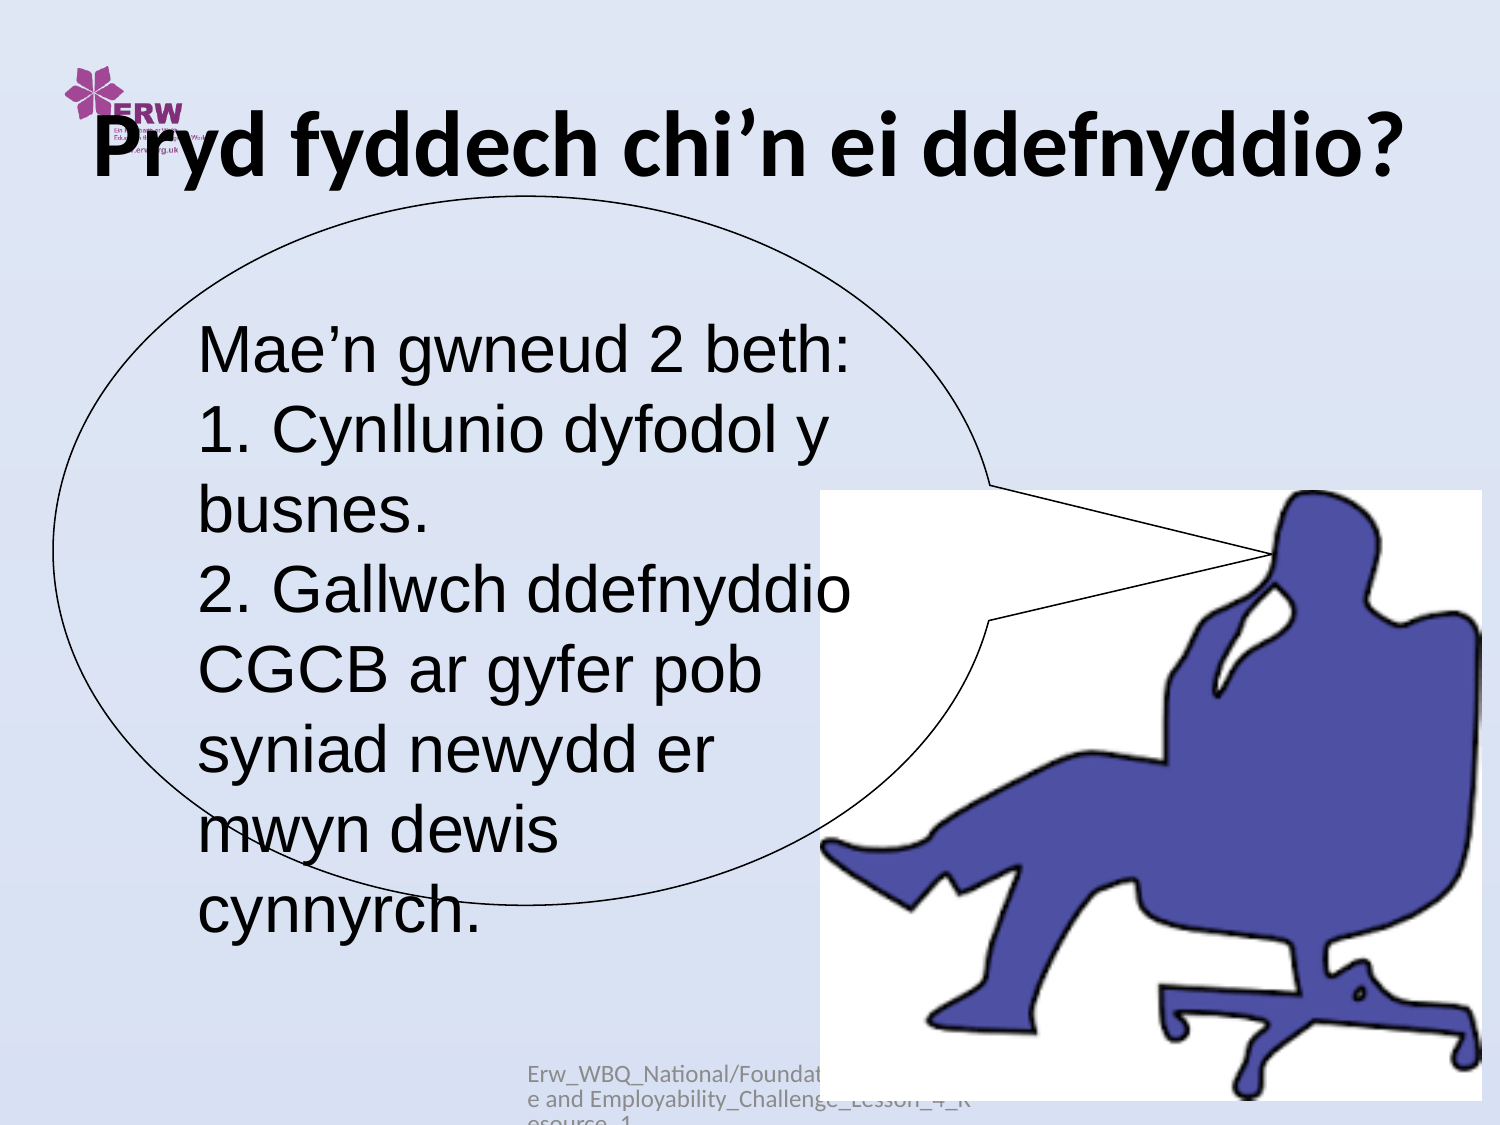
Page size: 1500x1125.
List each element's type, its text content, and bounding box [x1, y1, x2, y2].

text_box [52, 195, 1483, 1101]
picture [64, 66, 75, 155]
title Pryd fyddech chi’n ei ddefnyddio? [75, 45, 1425, 193]
